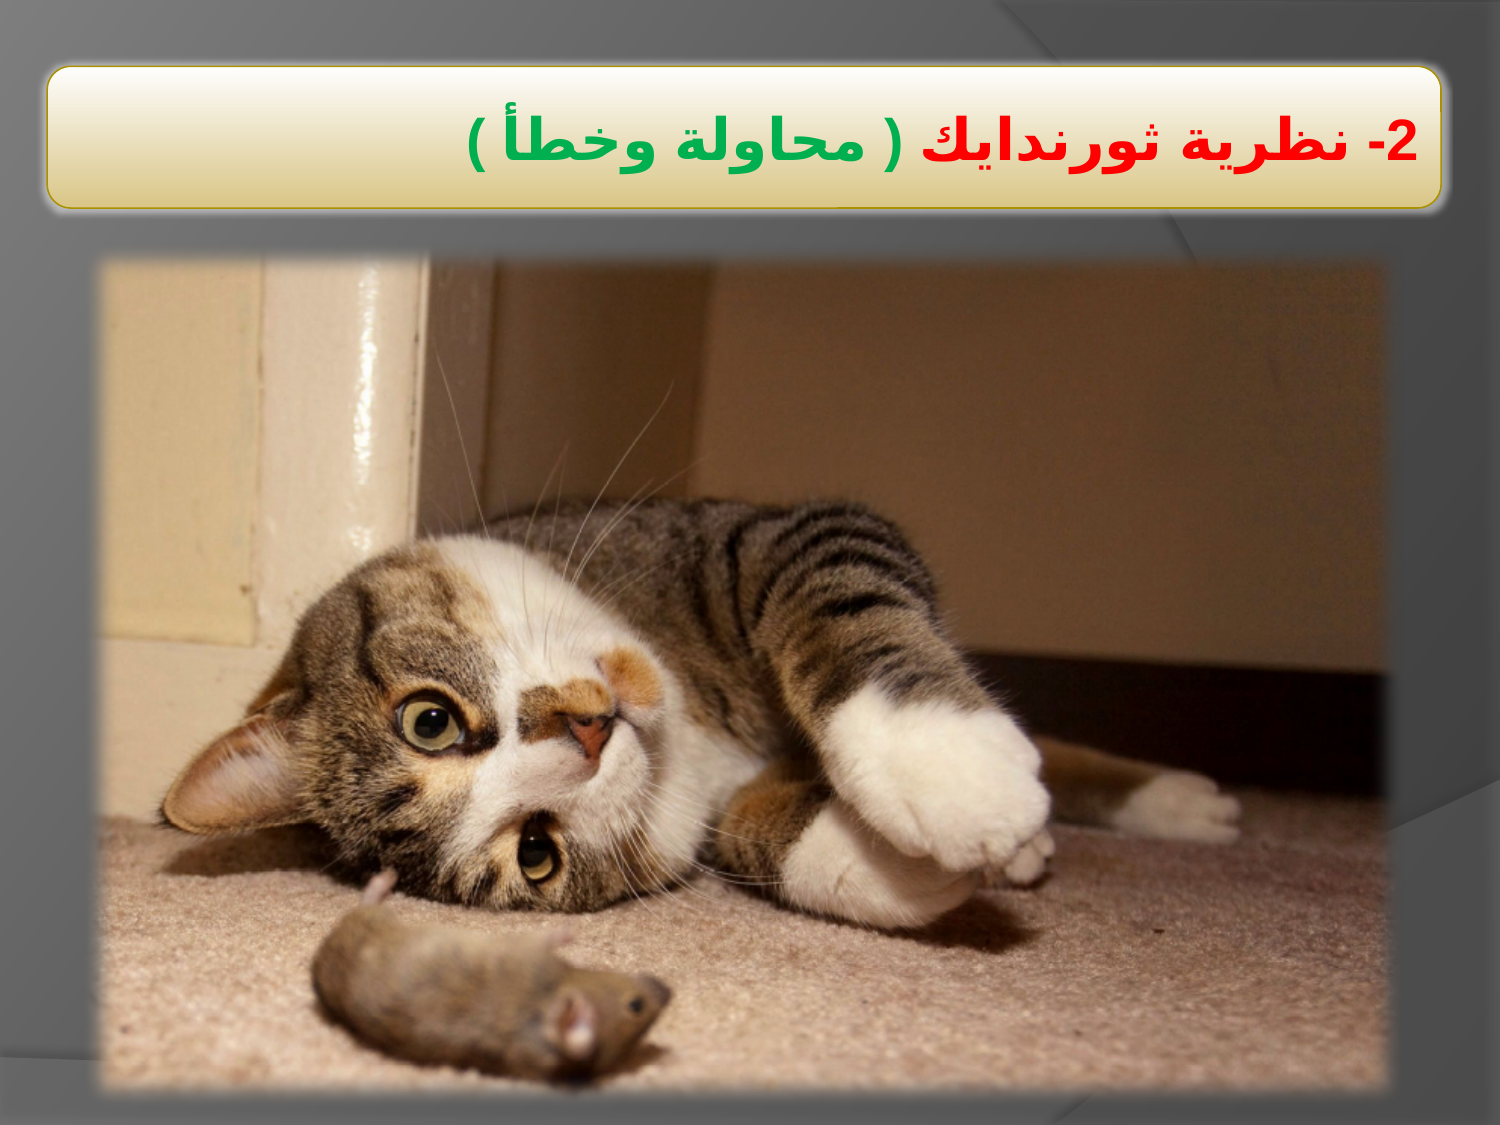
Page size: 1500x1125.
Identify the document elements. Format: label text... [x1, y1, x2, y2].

text_box 2- نظرية ثورندايك ( محاولة وخطأ ) [46, 65, 1442, 209]
picture [83, 243, 1405, 1107]
